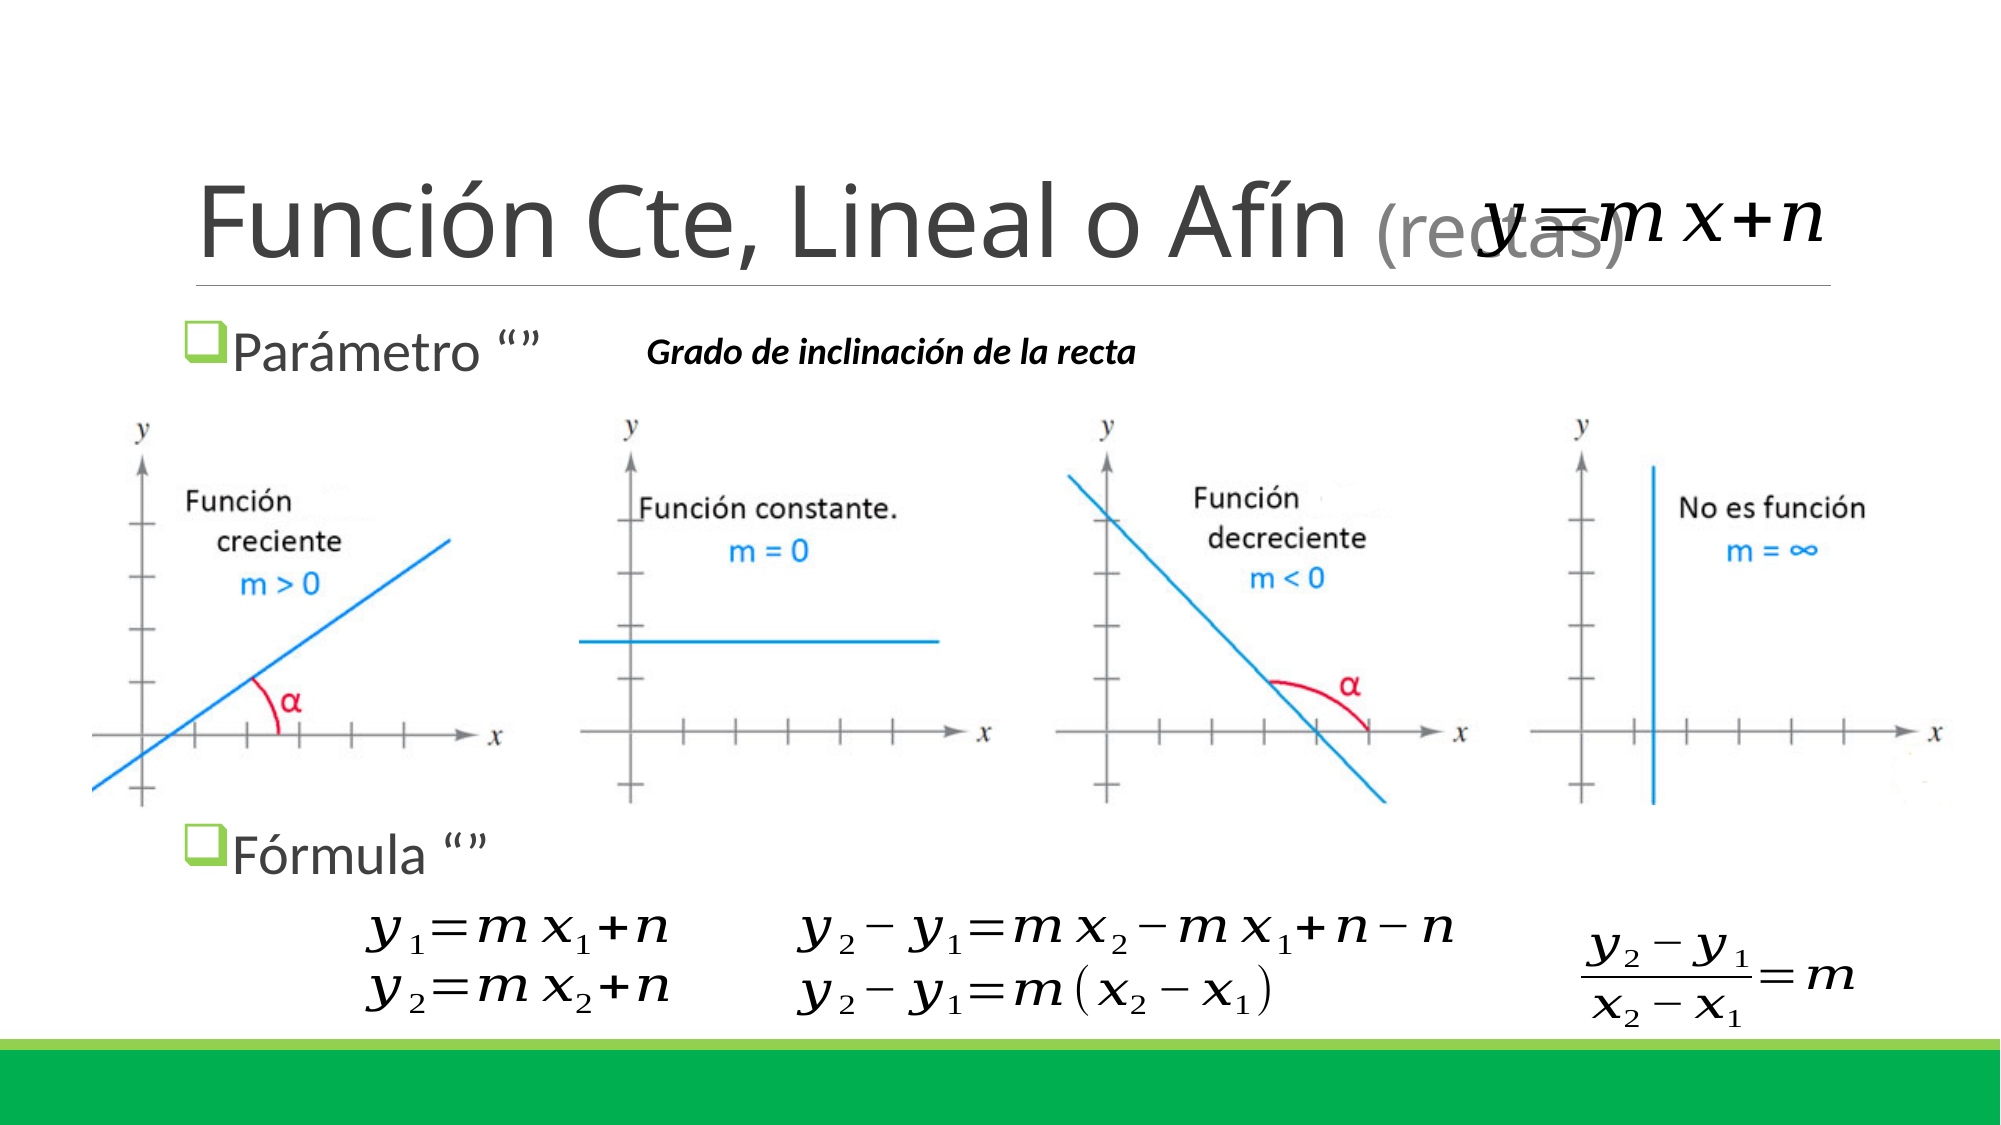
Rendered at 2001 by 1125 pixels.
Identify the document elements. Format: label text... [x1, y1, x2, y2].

text_box Grado de inclinación de la recta [631, 319, 1153, 380]
picture [578, 408, 1000, 805]
title Función Cte, Lineal o Afín (rectas) [180, 47, 1830, 285]
picture [1042, 405, 1480, 809]
picture [1522, 399, 1957, 805]
picture [91, 408, 520, 824]
